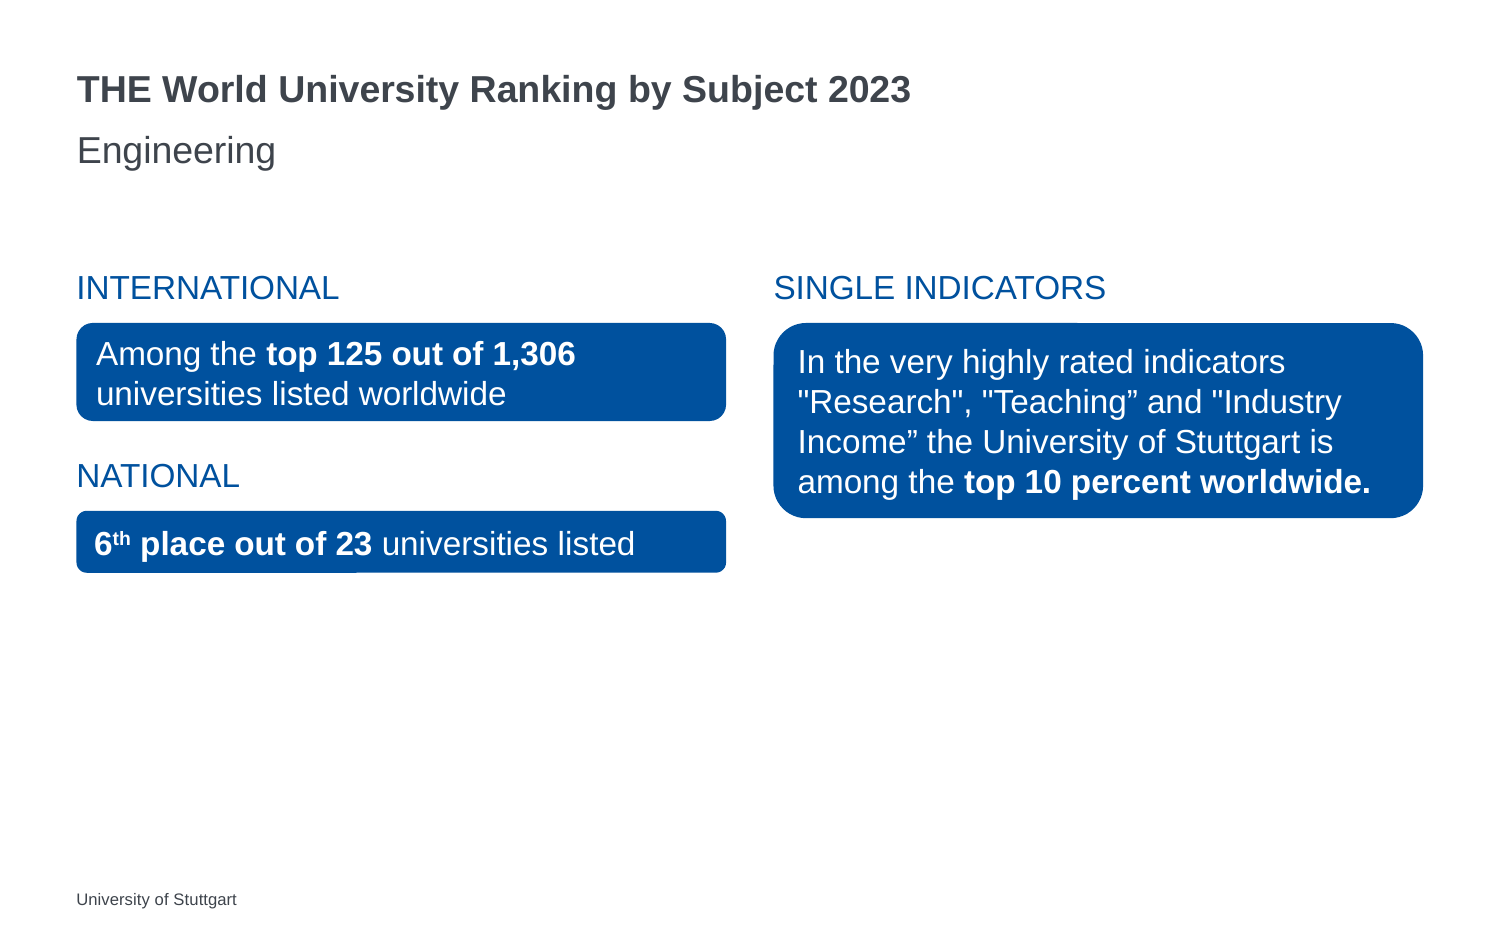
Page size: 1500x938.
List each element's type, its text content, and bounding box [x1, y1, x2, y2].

title THE World University Ranking by Subject 2023 [76, 64, 1424, 111]
list Engineering [76, 117, 1424, 163]
text_box SINGLE INDICATORS [773, 262, 1424, 302]
text_box 6th place out of 23 universities listed [75, 509, 728, 574]
text_box Among the top 125 out of 1,306 universities listed worldwide [75, 321, 728, 423]
text_box In the very highly rated indicators "Research", "Teaching” and "Industry Income” the University of Stuttgart is among the top 10 percent worldwide. [772, 321, 1425, 520]
footer University of Stuttgart [76, 888, 1072, 910]
text_box International [76, 262, 727, 302]
text_box national [76, 450, 727, 490]
